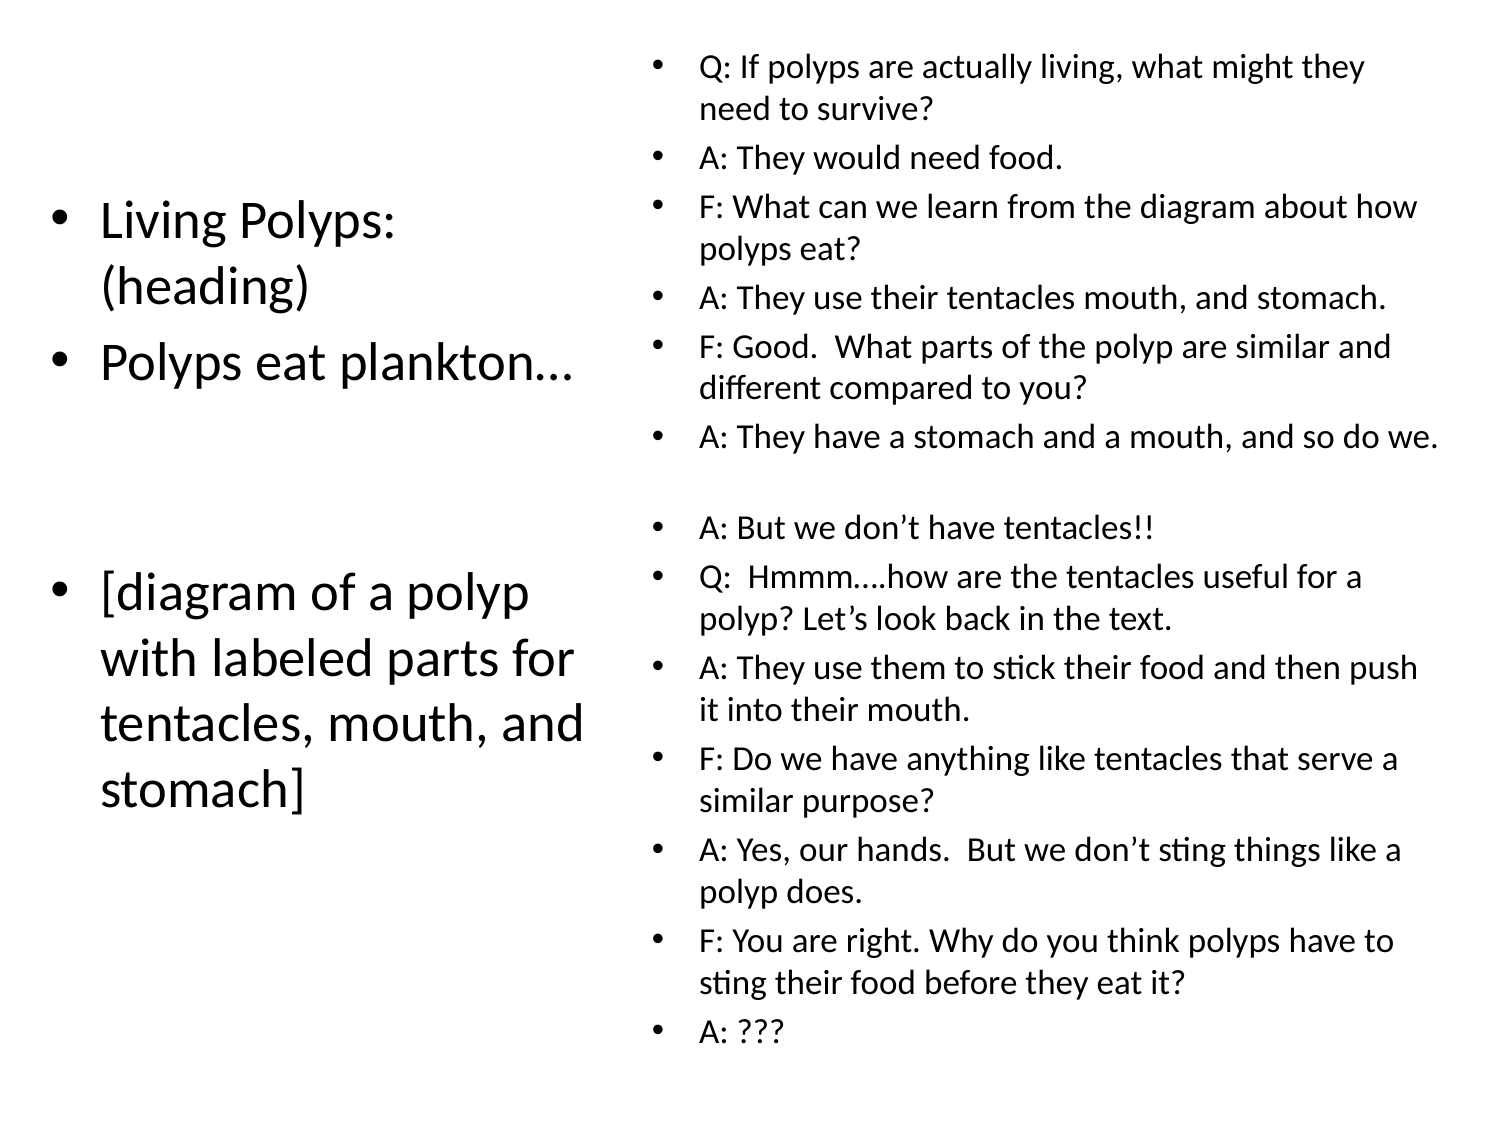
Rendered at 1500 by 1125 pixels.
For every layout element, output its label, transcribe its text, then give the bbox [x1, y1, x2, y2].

text_box Q: If polyps are actually living, what might they need to survive? A: They would need food. F: What can we learn from the diagram about how polyps eat? A: They use their tentacles mouth, and stomach. F: Good. What parts of the polyp are similar and different compared to you? A: They have a stomach and a mouth, and so do we. A: But we don’t have tentacles!! Q: Hmmm….how are the tentacles useful for a polyp? Let’s look back in the text. A: They use them to stick their food and then push it into their mouth. F: Do we have anything like tentacles that serve a similar purpose? A: Yes, our hands. But we don’t sting things like a polyp does. F: You are right. Why do you think polyps have to sting their food before they eat it? A: ??? [636, 35, 1459, 1125]
list Living Polyps: (heading) Polyps eat plankton… [diagram of a polyp with labeled parts for tentacles, mouth, and stomach] [35, 176, 604, 919]
